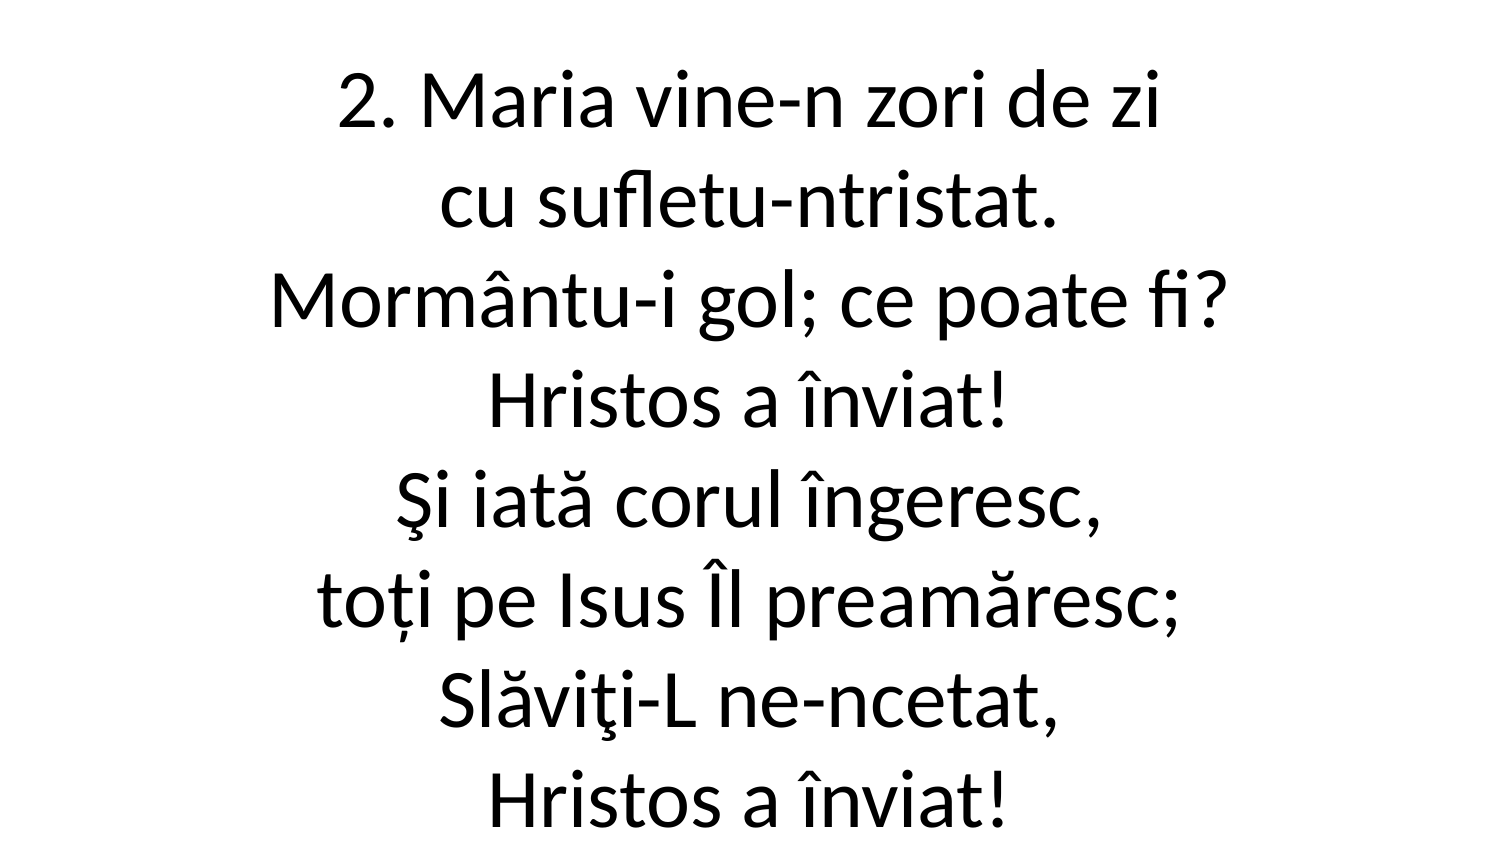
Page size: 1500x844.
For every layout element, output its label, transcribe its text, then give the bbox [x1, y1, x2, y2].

text_box 2. Maria vine-n zori de zi cu sufletu-ntristat. Mormântu-­i gol; ce poate fi? Hristos a înviat! Şi iată corul îngeresc, toți pe Isus Îl preamăresc; Slăviţi-L ne-ncetat, Hristos a înviat! [253, 0, 1247, 844]
